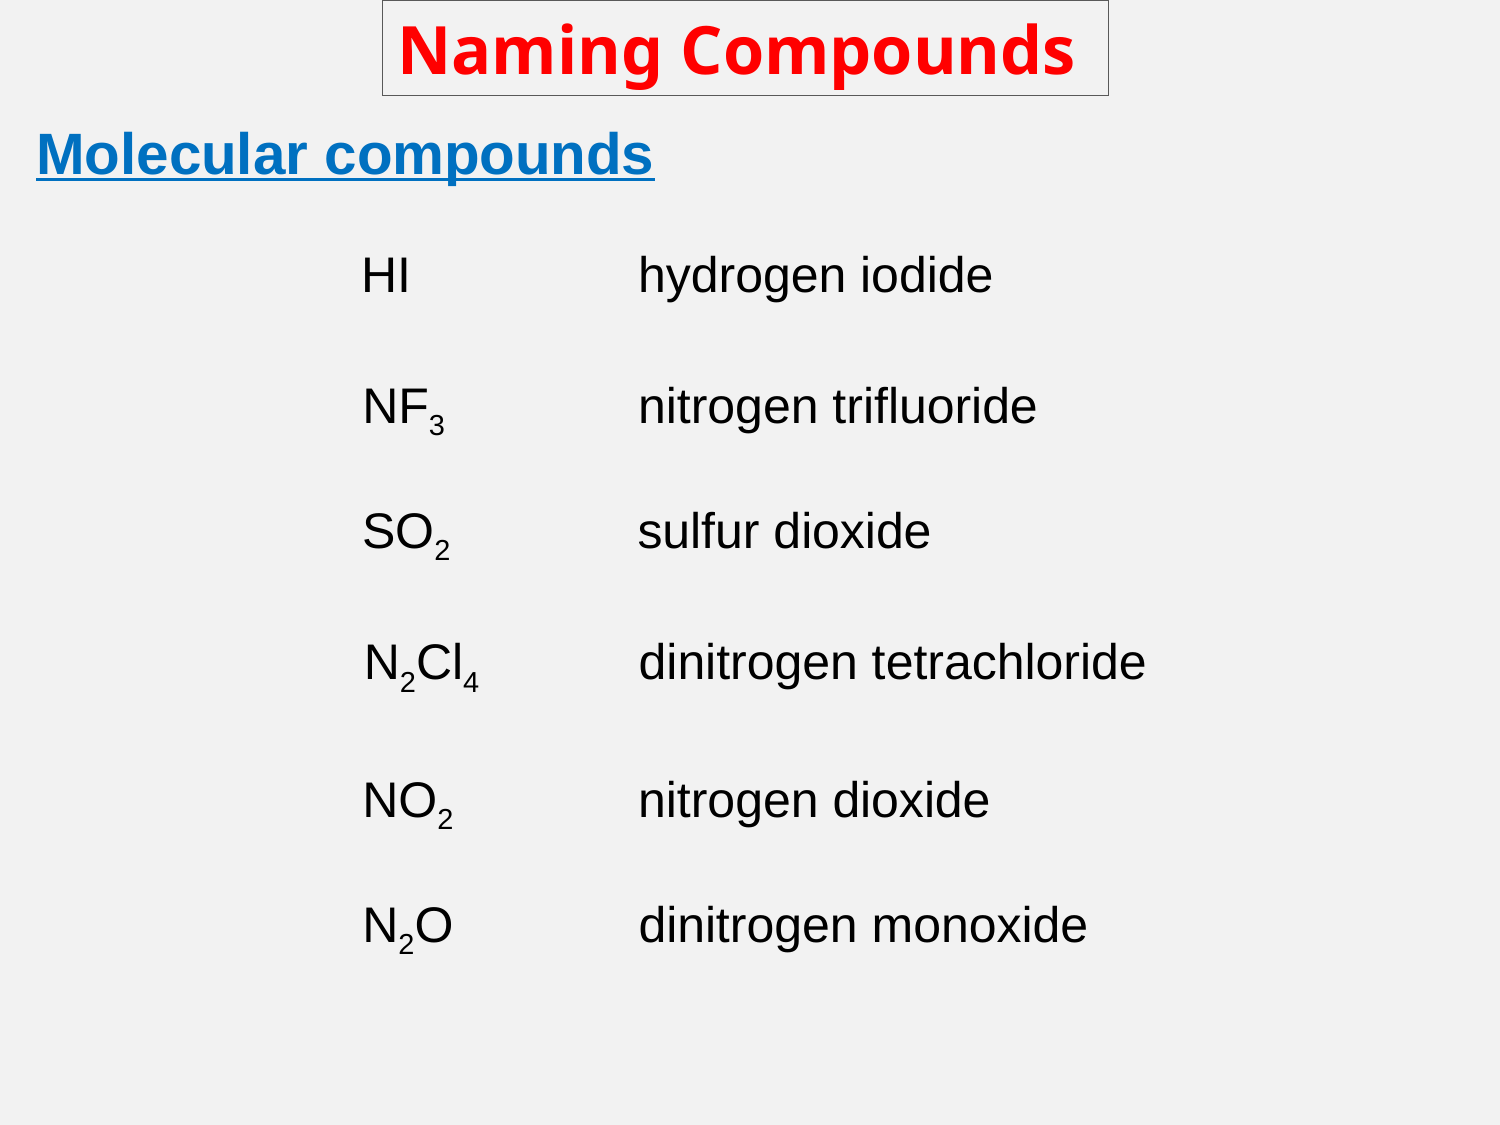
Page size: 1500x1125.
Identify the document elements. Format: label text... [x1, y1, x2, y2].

text_box Naming Compounds [382, 0, 1109, 96]
text_box dinitrogen tetrachloride [623, 622, 1162, 697]
text_box sulfur dioxide [622, 490, 947, 566]
text_box N2Cl4 [349, 622, 495, 706]
text_box NF3 [347, 365, 461, 449]
text_box SO2 [347, 490, 466, 574]
text_box NO2 [347, 759, 469, 843]
text_box N2O [347, 884, 469, 968]
text_box hydrogen iodide [623, 234, 1009, 310]
text_box nitrogen trifluoride [623, 365, 1054, 441]
text_box Molecular compounds [21, 109, 670, 195]
text_box HI [346, 234, 426, 310]
text_box nitrogen dioxide [623, 759, 1006, 835]
text_box dinitrogen monoxide [623, 884, 1104, 960]
